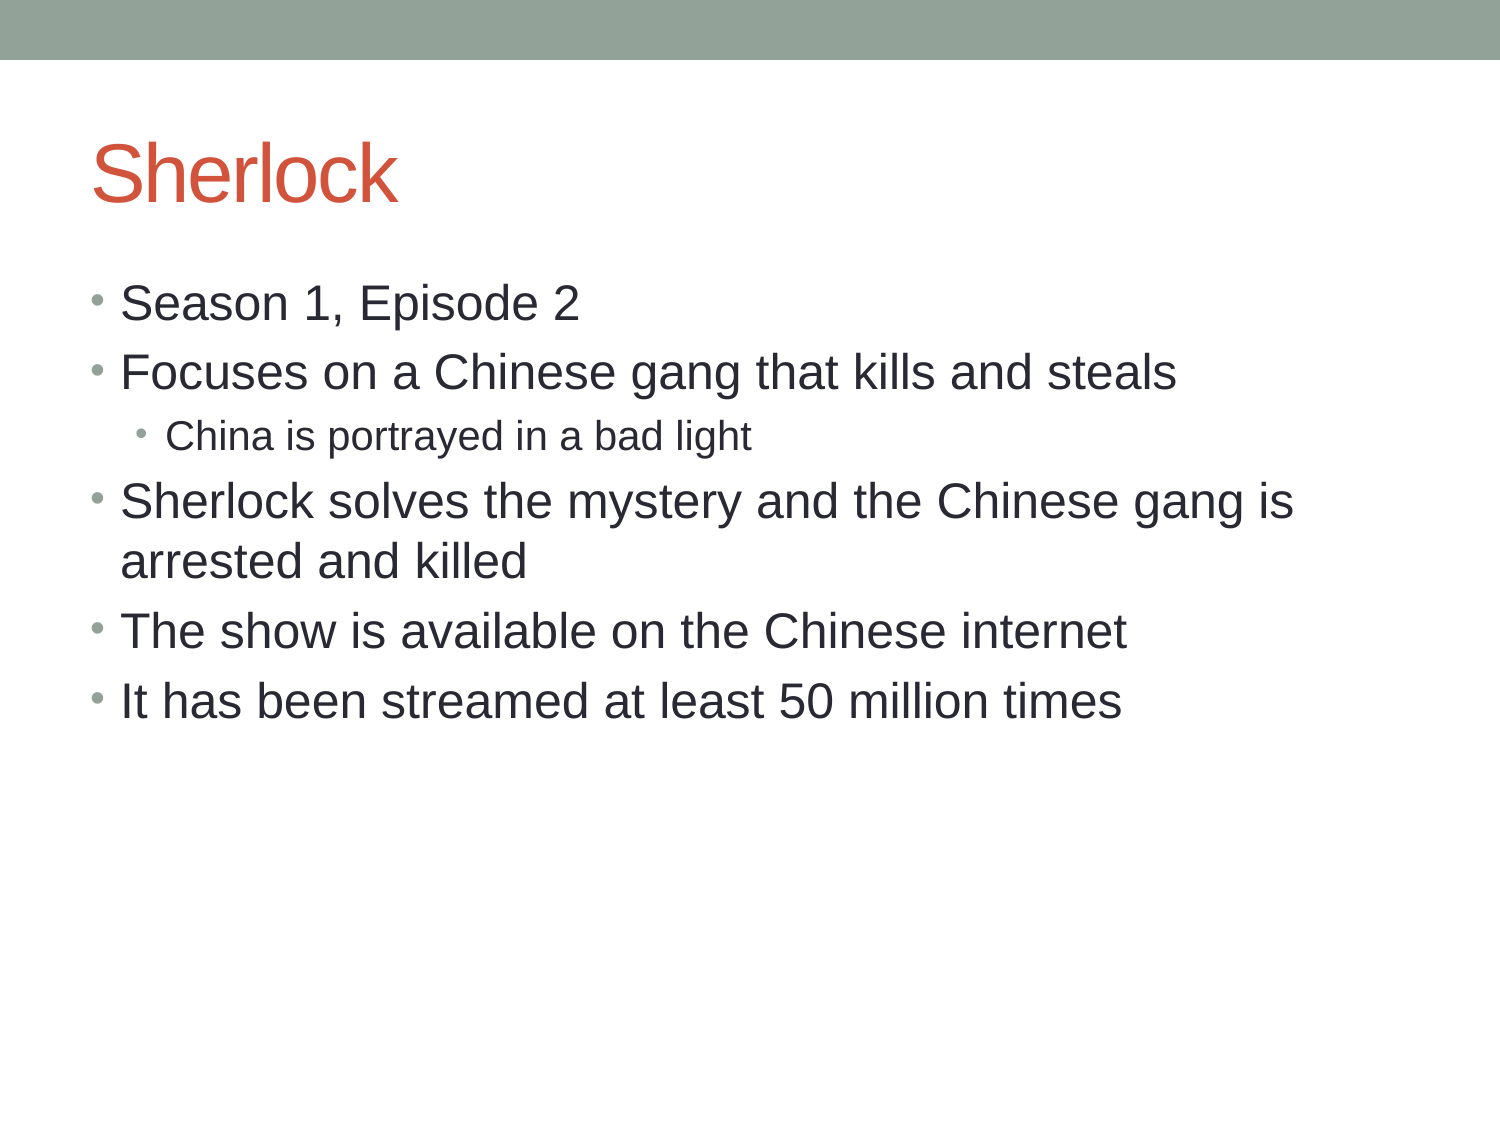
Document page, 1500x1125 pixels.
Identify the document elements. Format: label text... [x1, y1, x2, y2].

list Season 1, Episode 2 Focuses on a Chinese gang that kills and steals China is portrayed in a bad light Sherlock solves the mystery and the Chinese gang is arrested and killed The show is available on the Chinese internet It has been streamed at least 50 million times [75, 262, 1425, 1063]
title Sherlock [75, 87, 1425, 250]
